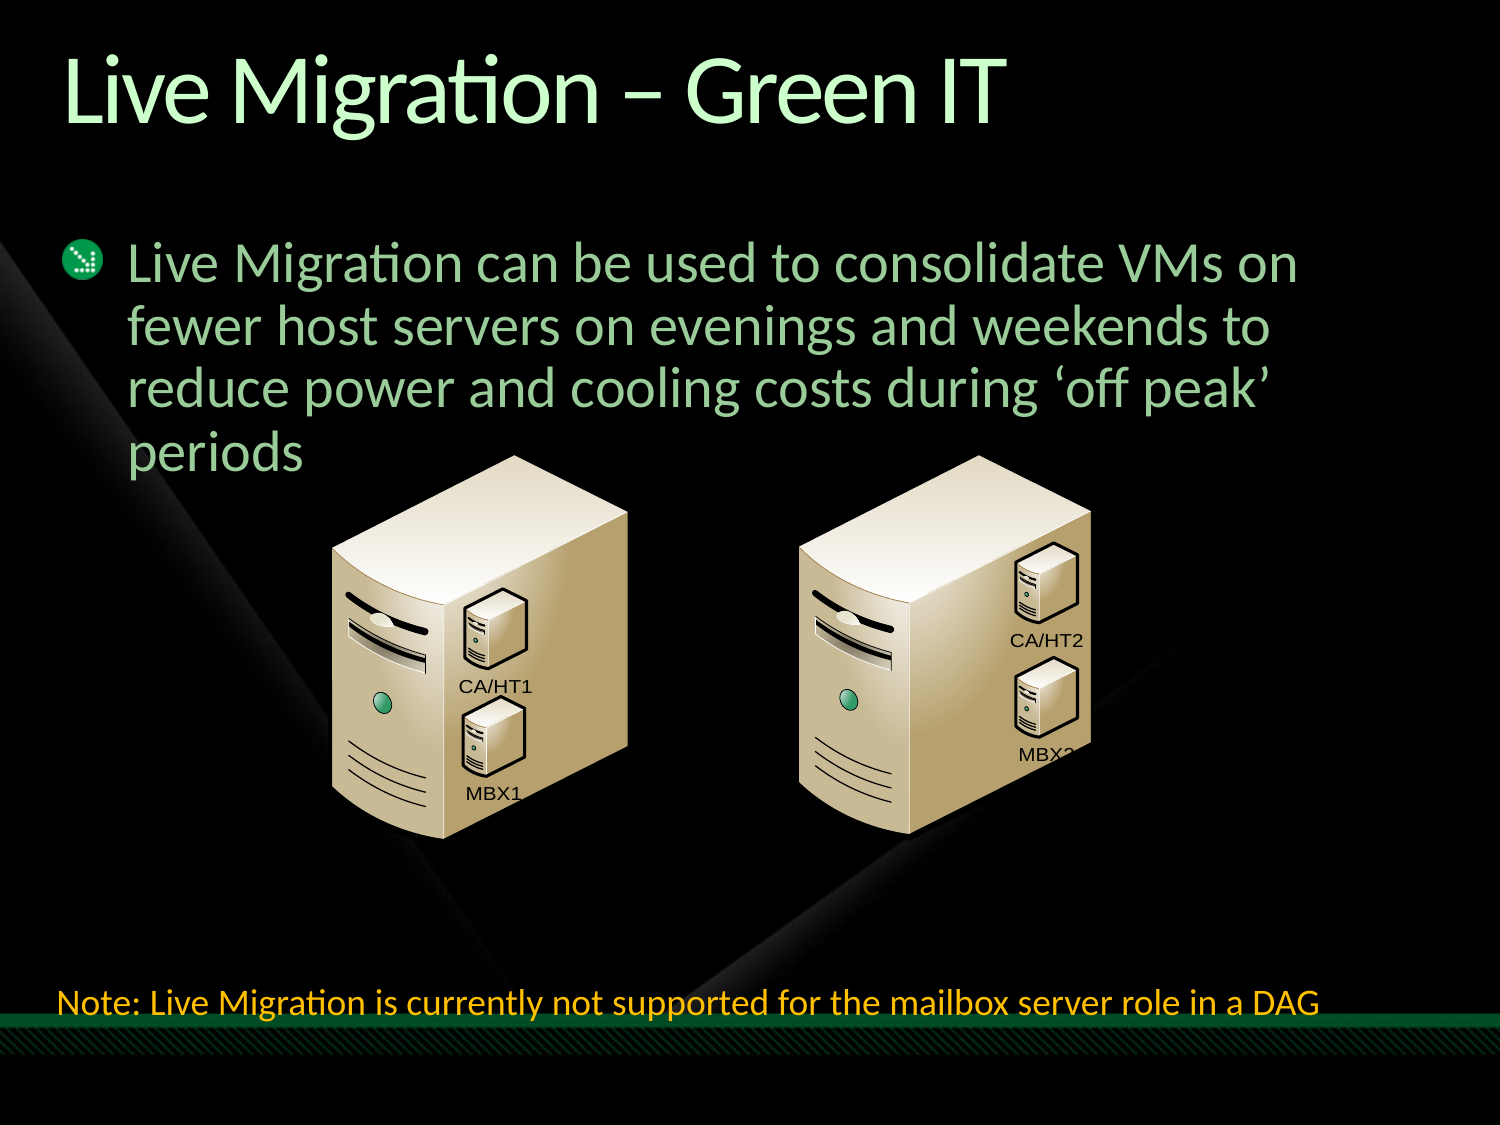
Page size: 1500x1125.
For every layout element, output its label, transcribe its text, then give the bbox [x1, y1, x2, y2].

picture [0, 0, 1500, 1125]
title Live Migration – Green IT [62, 37, 1438, 147]
list Live Migration can be used to consolidate VMs on fewer host servers on evenings and weekends to reduce power and cooling costs during ‘off peak’ periods [62, 231, 1438, 970]
text_box Note: Live Migration is currently not supported for the mailbox server role in a DAG [41, 970, 1450, 1031]
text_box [324, 448, 1099, 886]
